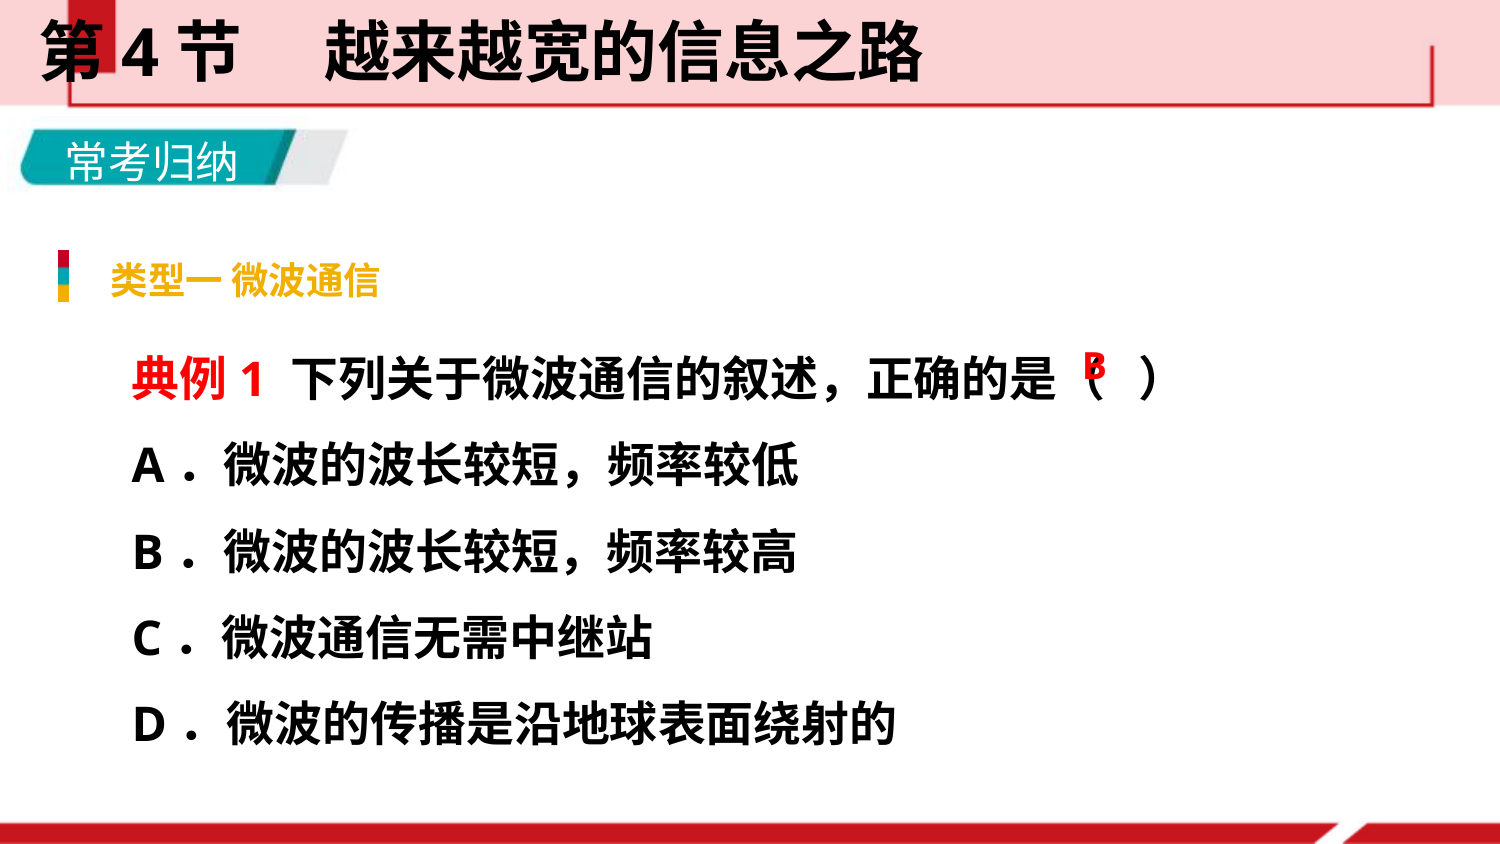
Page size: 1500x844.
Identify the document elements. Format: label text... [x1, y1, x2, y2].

picture [0, 0, 1500, 844]
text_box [7, 116, 381, 198]
text_box 第4节 越来越宽的信息之路 [27, 3, 937, 96]
text_box 典例1 下列关于微波通信的叙述，正确的是（ ） A．微波的波长较短，频率较低 B．微波的波长较短，频率较高 C．微波通信无需中继站 D．微波的传播是沿地球表面绕射的 [120, 314, 1199, 757]
text_box B [1070, 336, 1119, 393]
text_box 类型一 微波通信 [99, 229, 394, 308]
